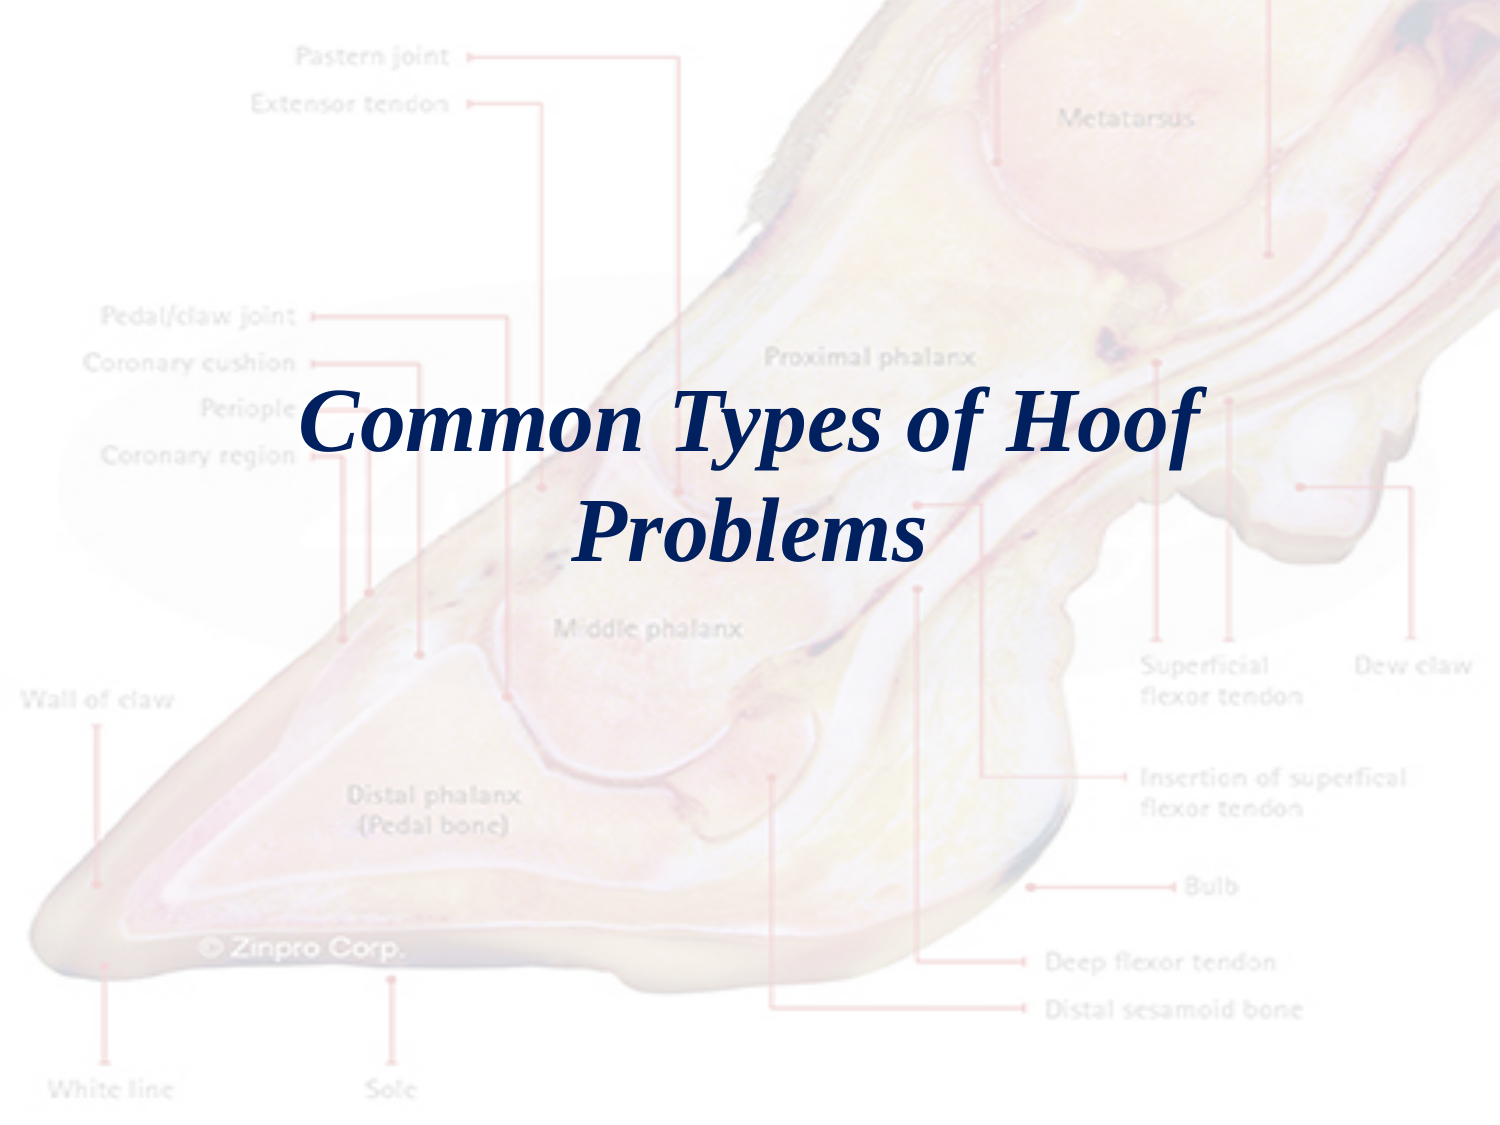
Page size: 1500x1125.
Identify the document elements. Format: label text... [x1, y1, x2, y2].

title Common Types of Hoof Problems [112, 349, 1388, 591]
